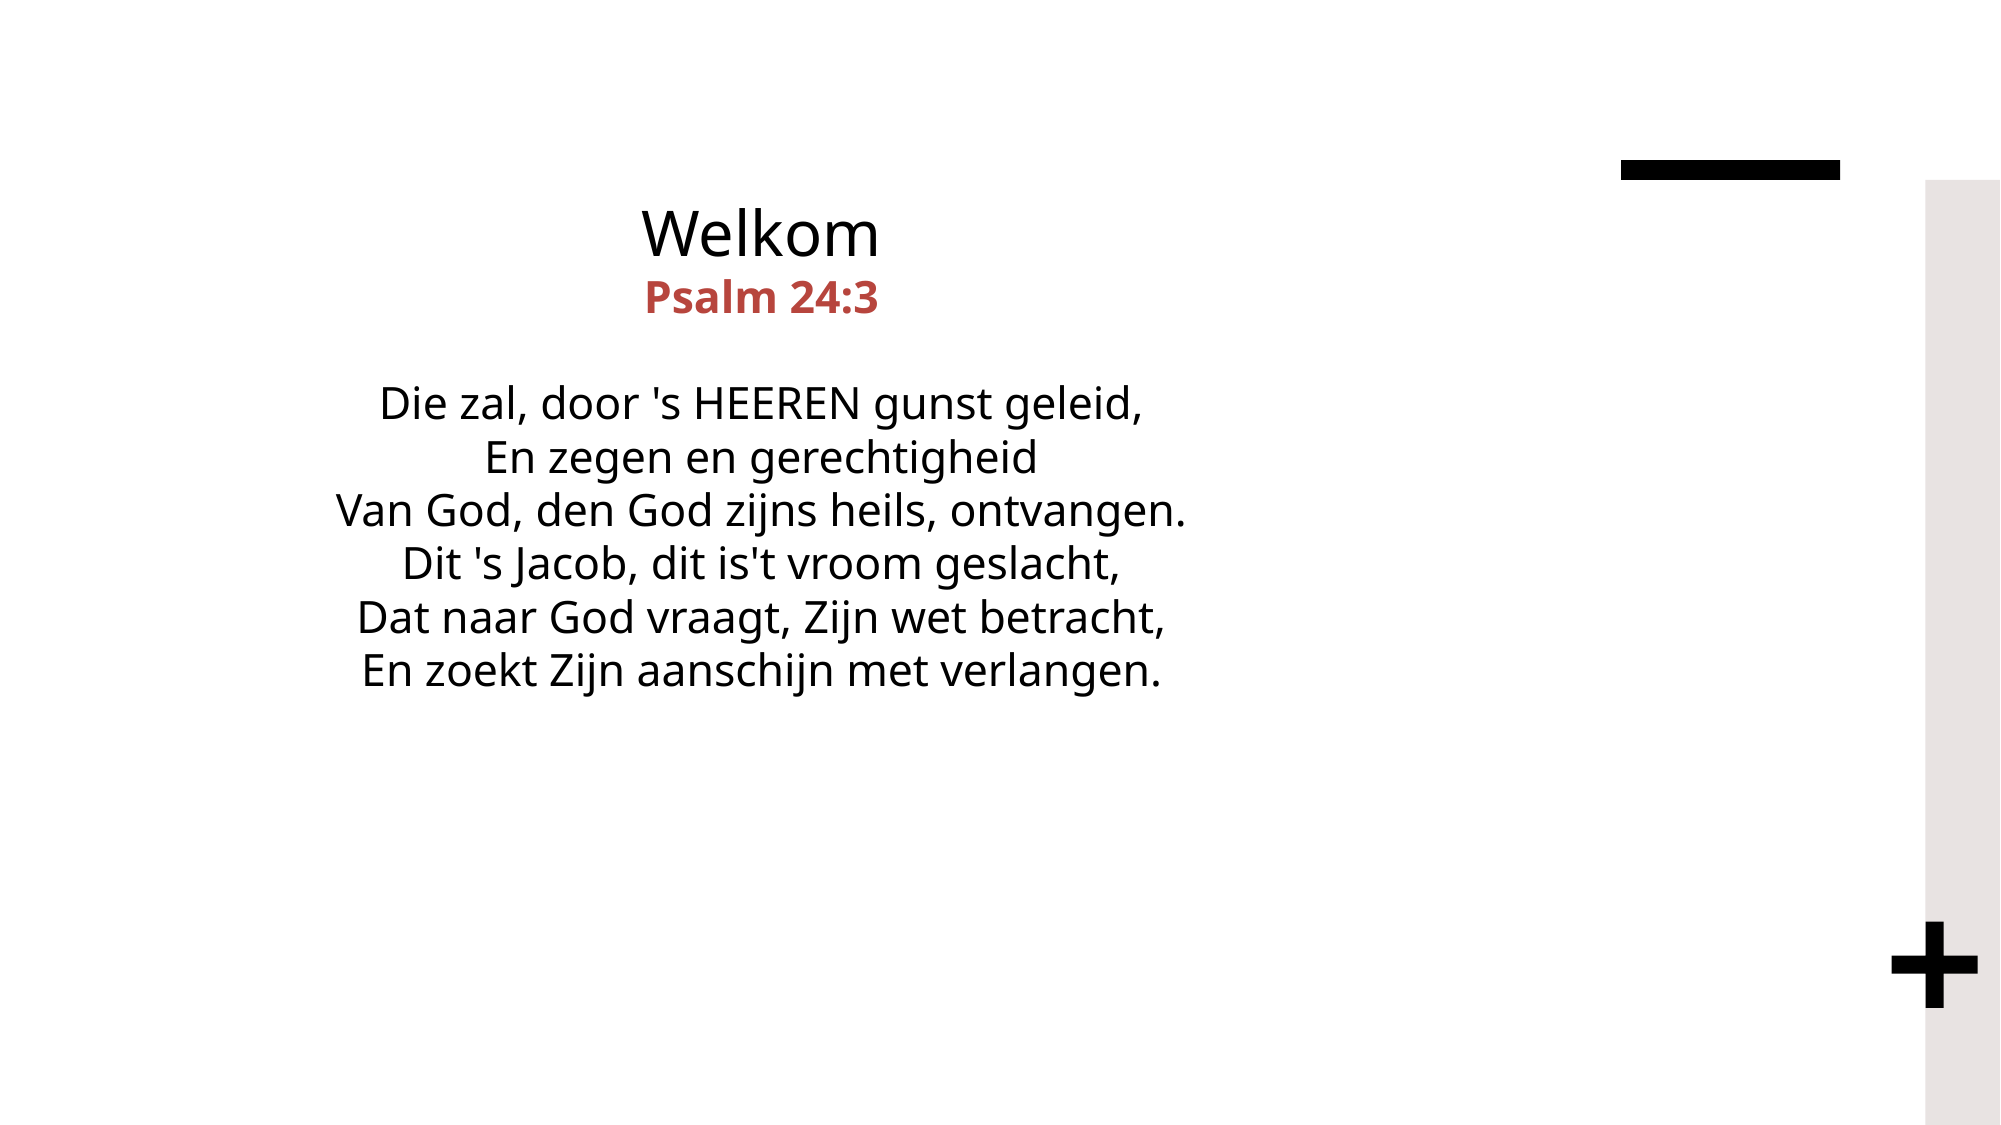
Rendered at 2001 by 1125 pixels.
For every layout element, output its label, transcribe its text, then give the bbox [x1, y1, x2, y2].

title Welkom Psalm 24:3 Die zal, door 's HEEREN gunst geleid, En zegen en gerechtigheid Van God, den God zijns heils, ontvangen. Dit 's Jacob, dit is't vroom geslacht, Dat naar God vraagt, Zijn wet betracht, En zoekt Zijn aanschijn met verlangen. [83, 185, 1440, 707]
